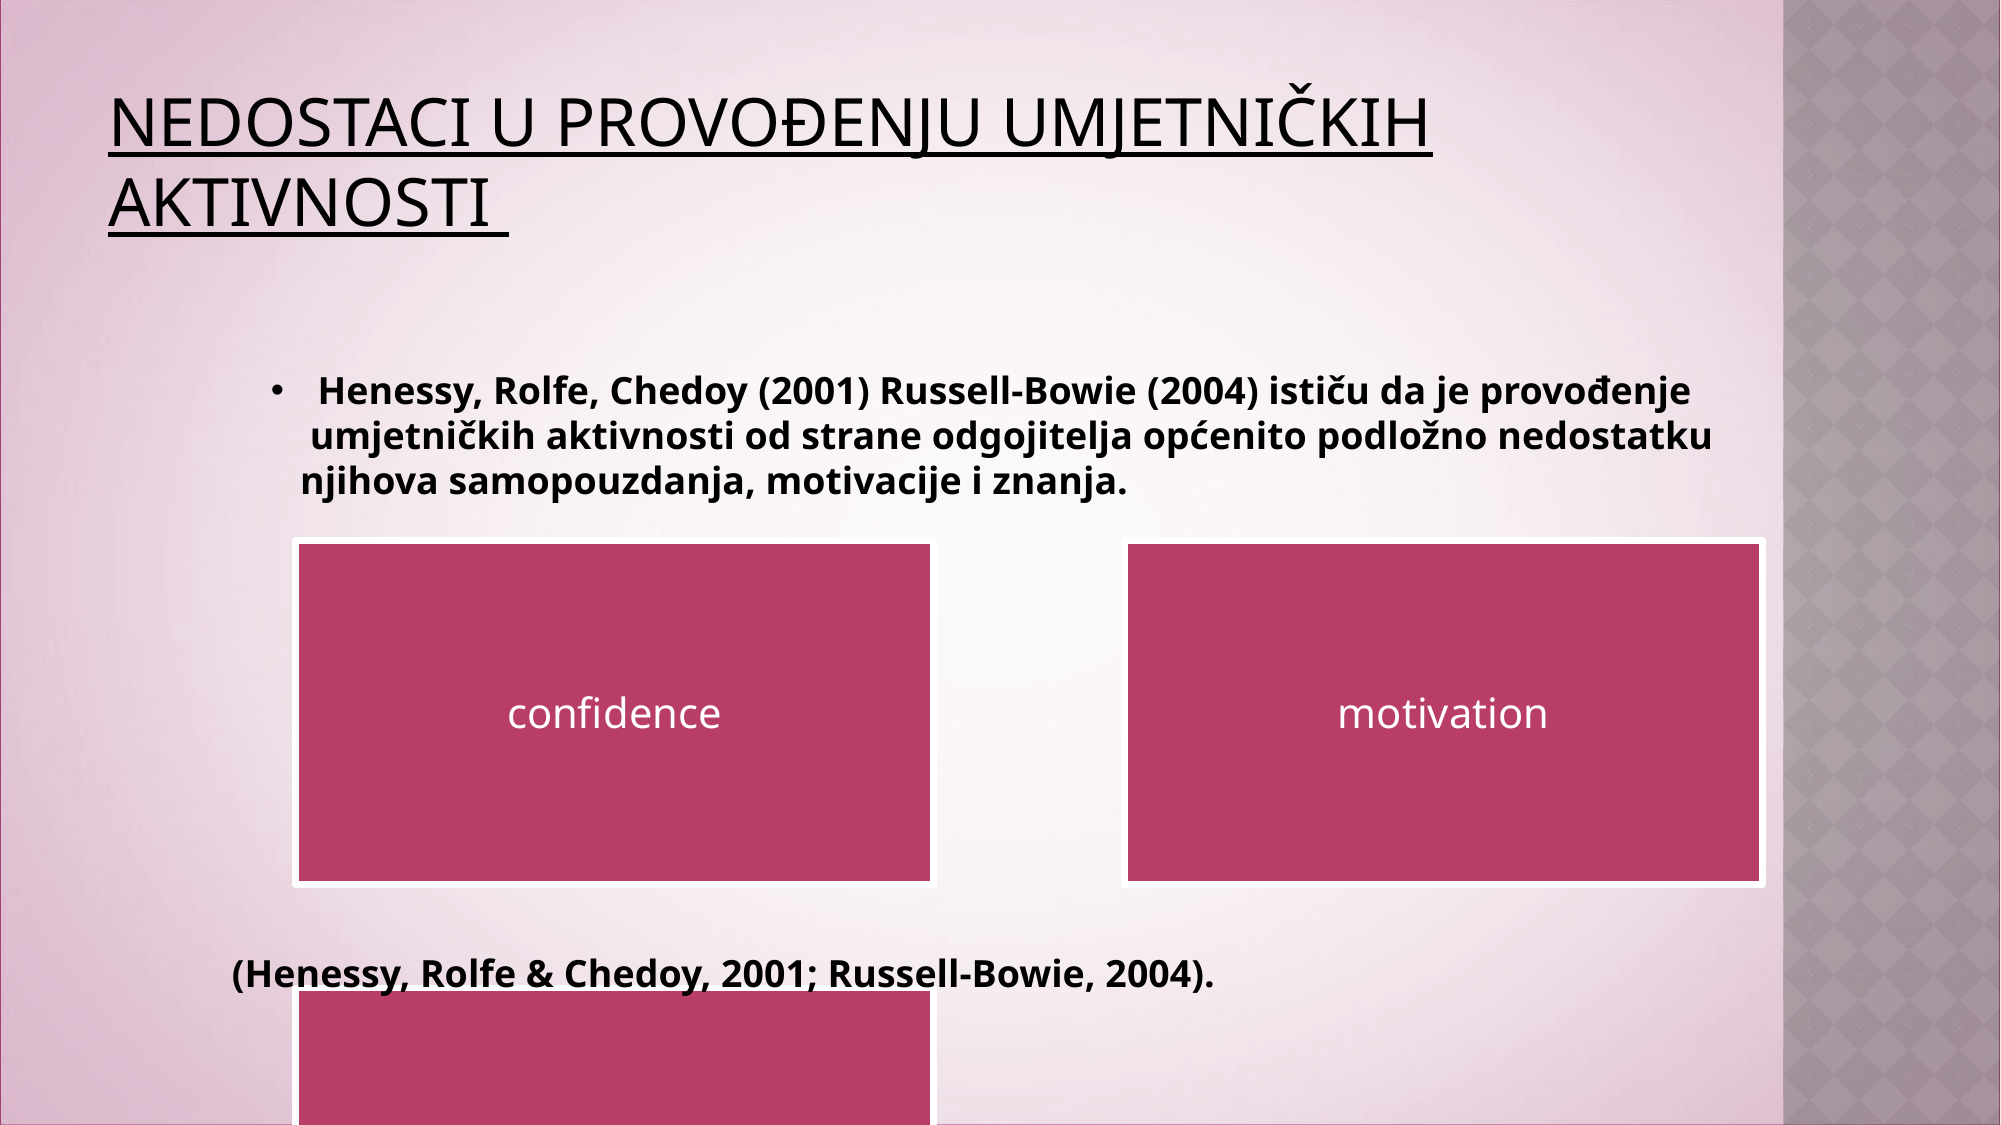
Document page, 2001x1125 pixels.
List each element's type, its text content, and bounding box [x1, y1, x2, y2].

text_box (Henessy, Rolfe & Chedoy, 2001; Russell-Bowie, 2004). [217, 942, 289, 1003]
title nedostaci u provođenju umjetničkih aktivnosti [99, 52, 1684, 241]
text_box Henessy, Rolfe, Chedoy (2001) Russell-Bowie (2004) ističu da je provođenje umjetničkih aktivnosti od strane odgojitelja općenito podložno nedostatku njihova samopouzdanja, motivacije i znanja. [256, 359, 1740, 510]
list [295, 539, 1763, 1002]
